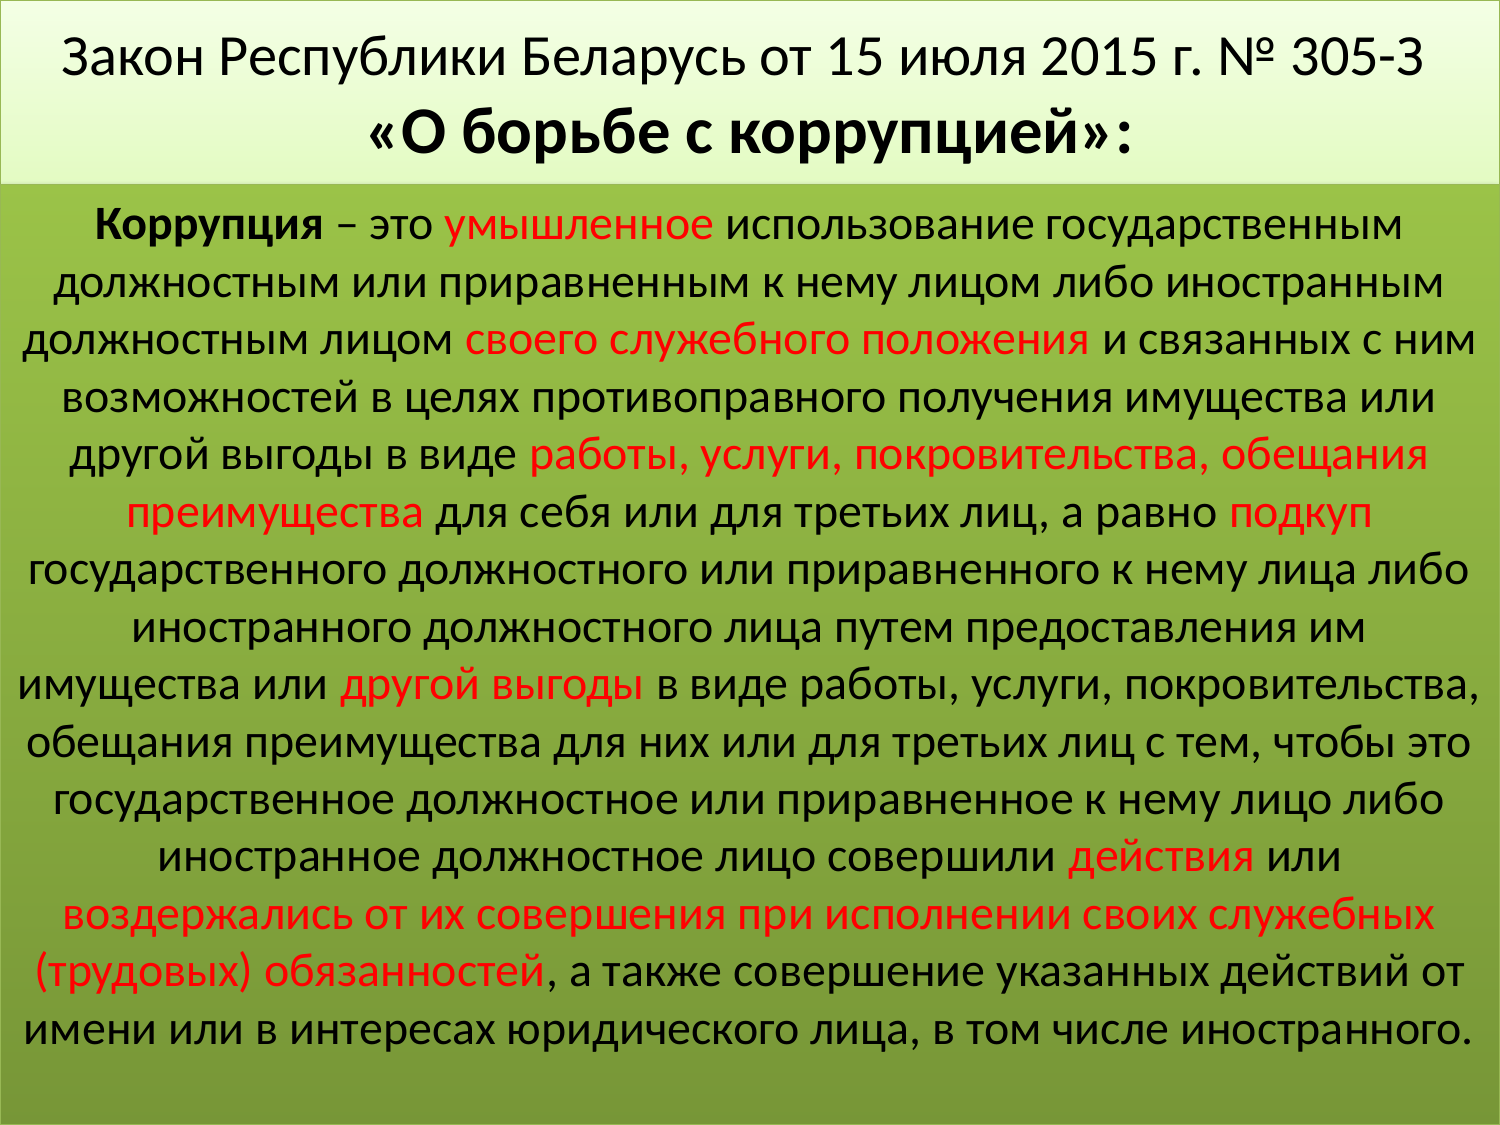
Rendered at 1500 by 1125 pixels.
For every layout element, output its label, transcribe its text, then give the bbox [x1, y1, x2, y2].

title Закон Республики Беларусь от 15 июля 2015 г. № 305-З «О борьбе с коррупцией»: [0, 0, 1500, 184]
subtitle Коррупция – это умышленное использование государственным должностным или приравненным к нему лицом либо иностранным должностным лицом своего служебного положения и связанных с ним возможностей в целях противоправного получения имущества или другой выгоды в виде работы, услуги, покровительства, обещания преимущества для себя или для третьих лиц, а равно подкуп государственного должностного или приравненного к нему лица либо иностранного должностного лица путем предоставления им имущества или другой выгоды в виде работы, услуги, покровительства, обещания преимущества для них или для третьих лиц с тем, чтобы это государственное должностное или приравненное к нему лицо либо иностранное должностное лицо совершили действия или воздержались от их совершения при исполнении своих служебных (трудовых) обязанностей, а также совершение указанных действий от имени или в интересах юридического лица, в том числе иностранного. [0, 184, 1500, 1125]
